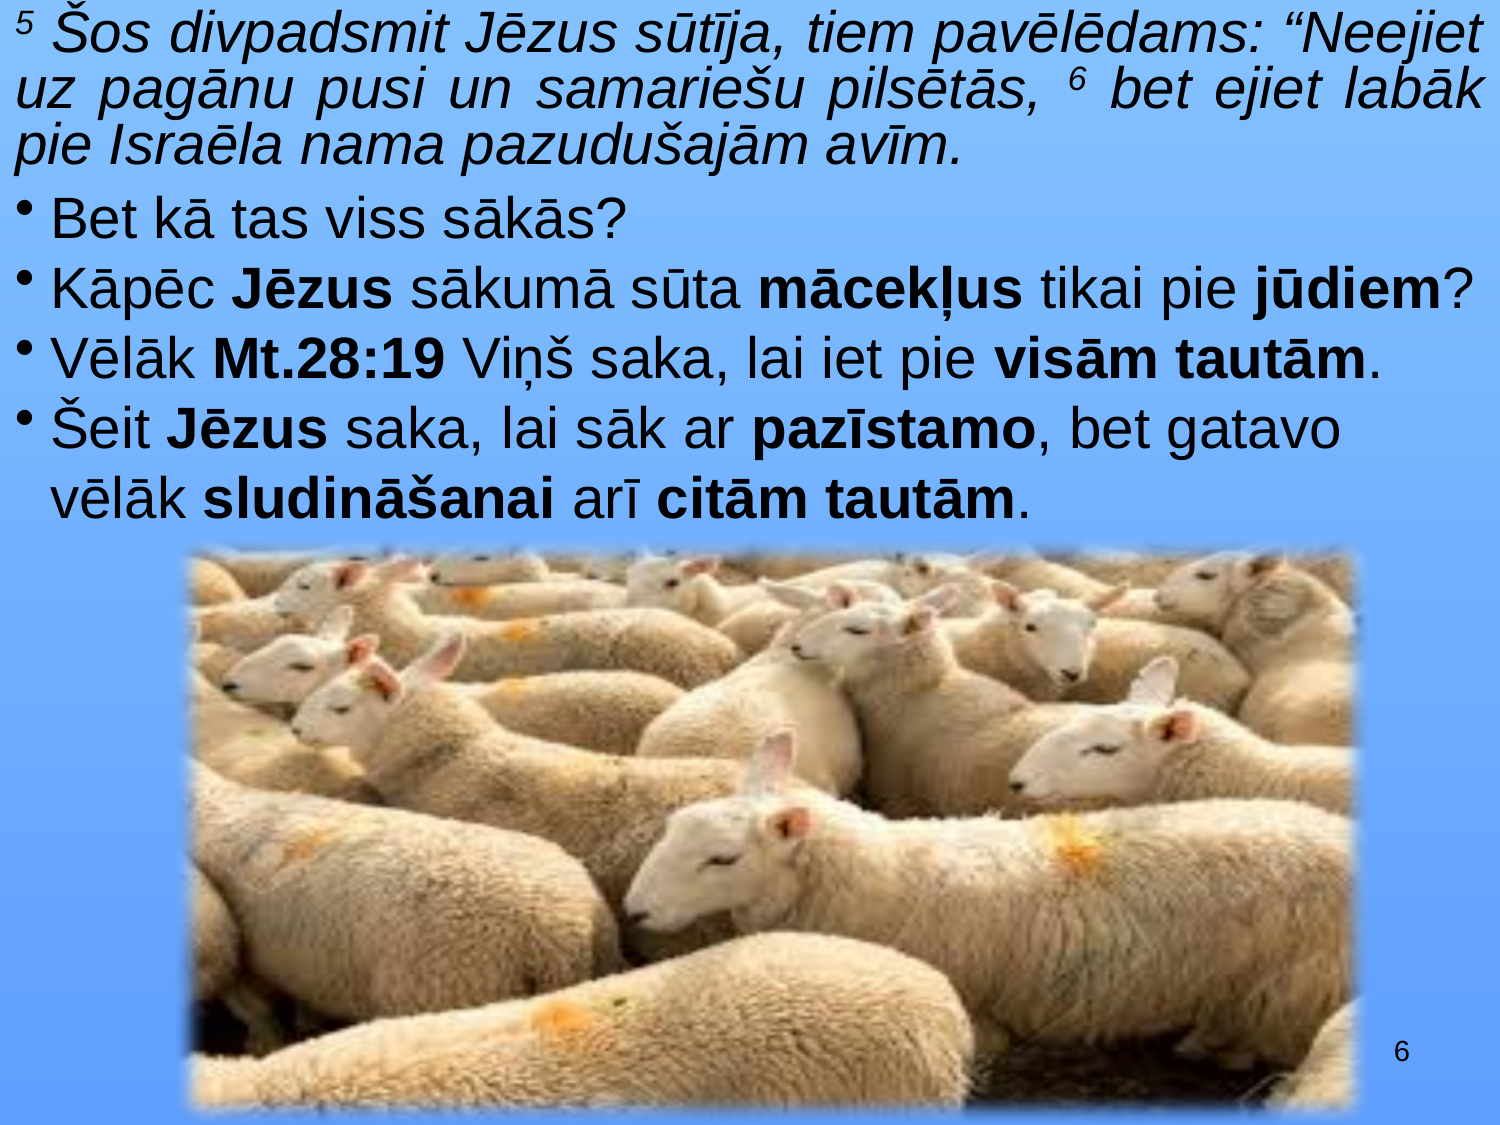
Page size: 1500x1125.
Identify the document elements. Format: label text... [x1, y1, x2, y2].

list 5 Šos divpadsmit Jēzus sūtīja, tiem pavēlēdams: “Neejiet uz pagānu pusi un samariešu pilsētās, 6 bet ejiet labāk pie Israēla nama pazudušajām avīm. [0, 0, 1500, 172]
slide_number 6 [1375, 1024, 1426, 1103]
picture [175, 538, 1370, 1125]
text_box Bet kā tas viss sākās? Kāpēc Jēzus sākumā sūta mācekļus tikai pie jūdiem? Vēlāk Mt.28:19 Viņš saka, lai iet pie visām tautām. Šeit Jēzus saka, lai sāk ar pazīstamo, bet gatavo vēlāk sludināšanai arī citām tautām. [0, 172, 1500, 538]
